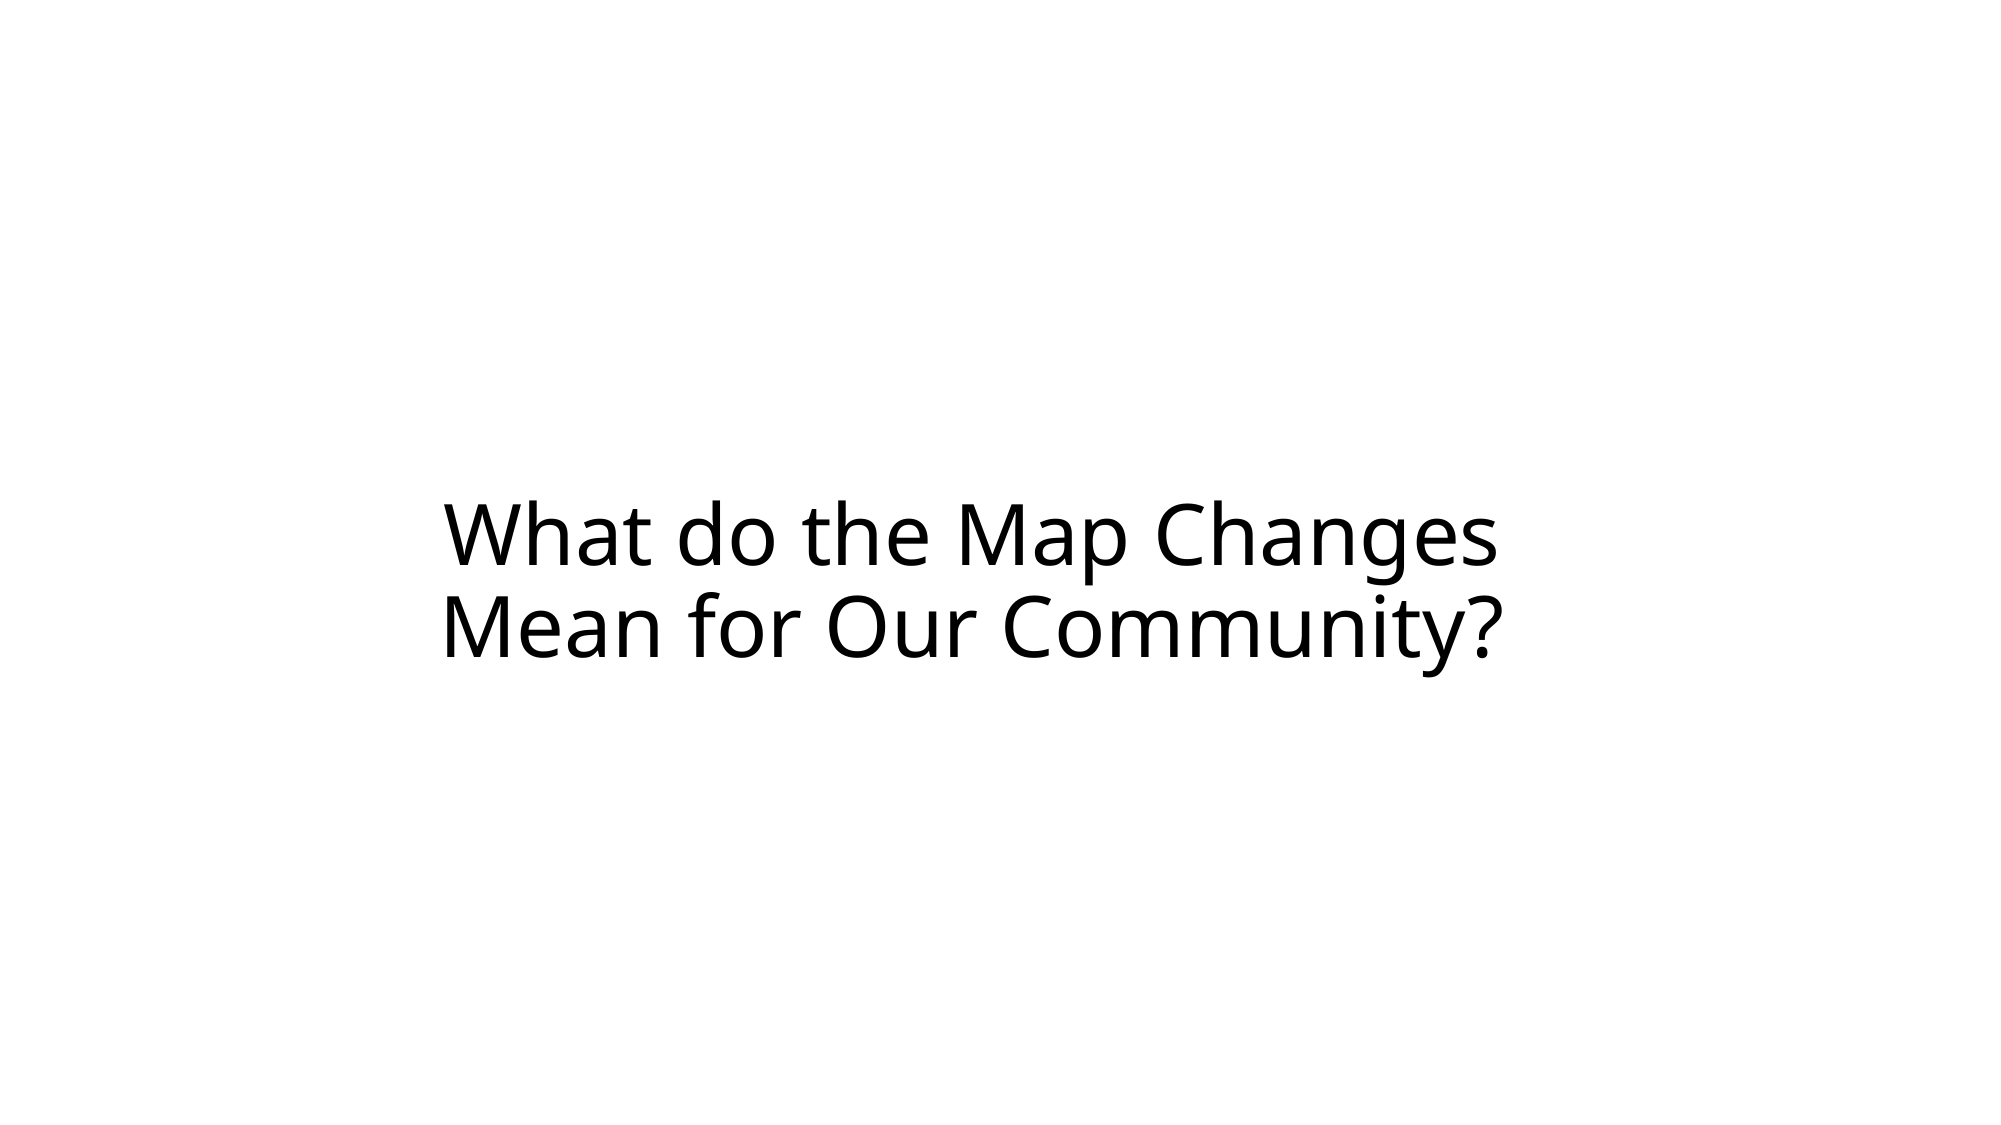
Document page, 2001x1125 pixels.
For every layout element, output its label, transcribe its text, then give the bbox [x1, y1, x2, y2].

title What do the Map Changes Mean for Our Community? [403, 458, 1542, 684]
